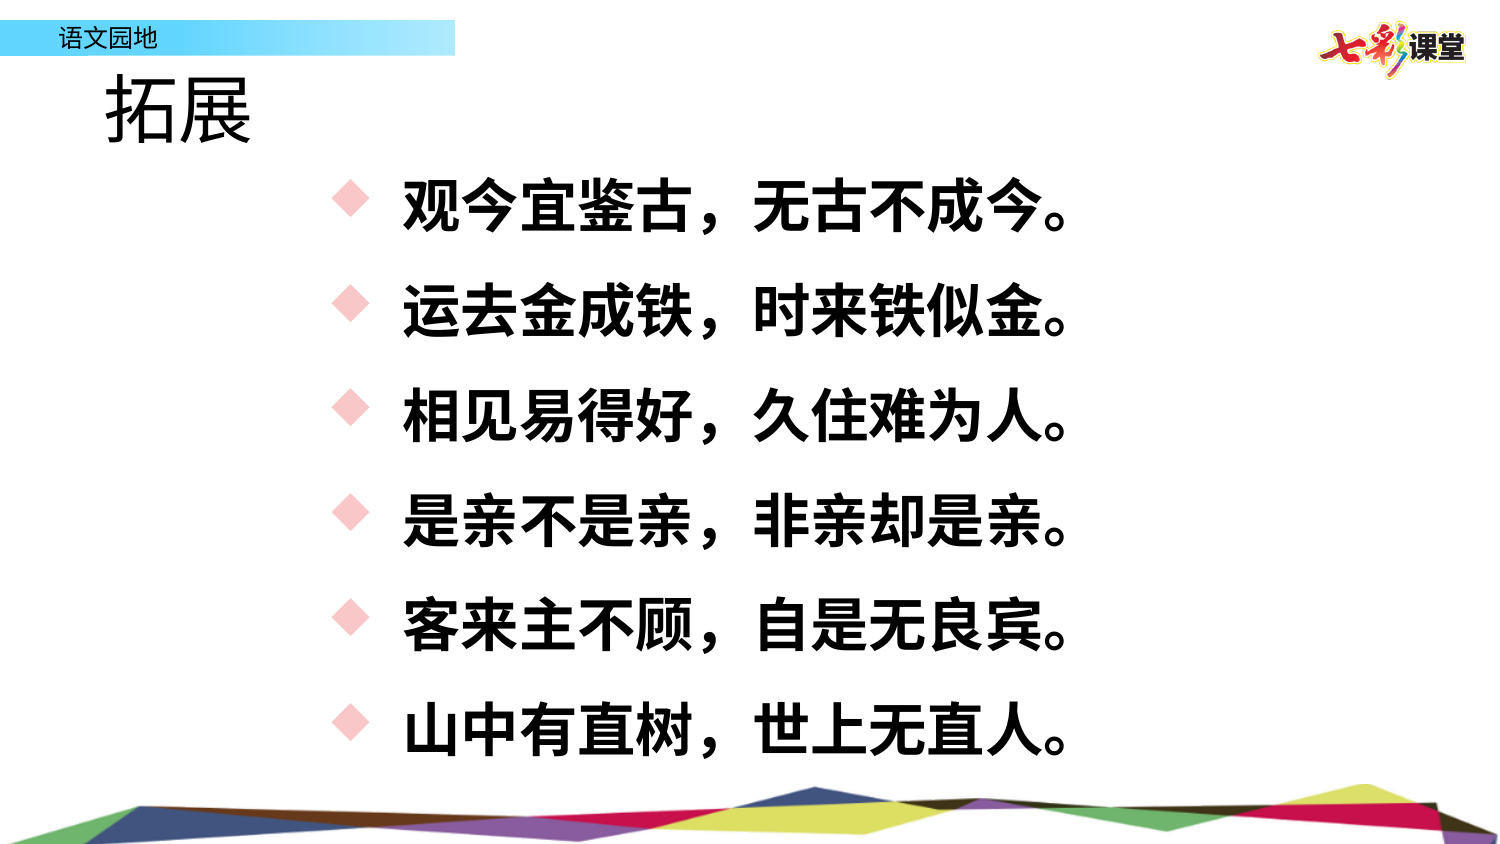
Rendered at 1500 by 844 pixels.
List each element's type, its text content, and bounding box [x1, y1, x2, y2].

picture [1316, 20, 1468, 80]
picture [0, 784, 1500, 844]
text_box 观今宜鉴古，无古不成今。 运去金成铁，时来铁似金。 相见易得好，久住难为人。 是亲不是亲，非亲却是亲。 客来主不顾，自是无良宾。 山中有直树，世上无直人。 [312, 162, 1164, 771]
text_box 拓展 [86, 54, 1177, 162]
